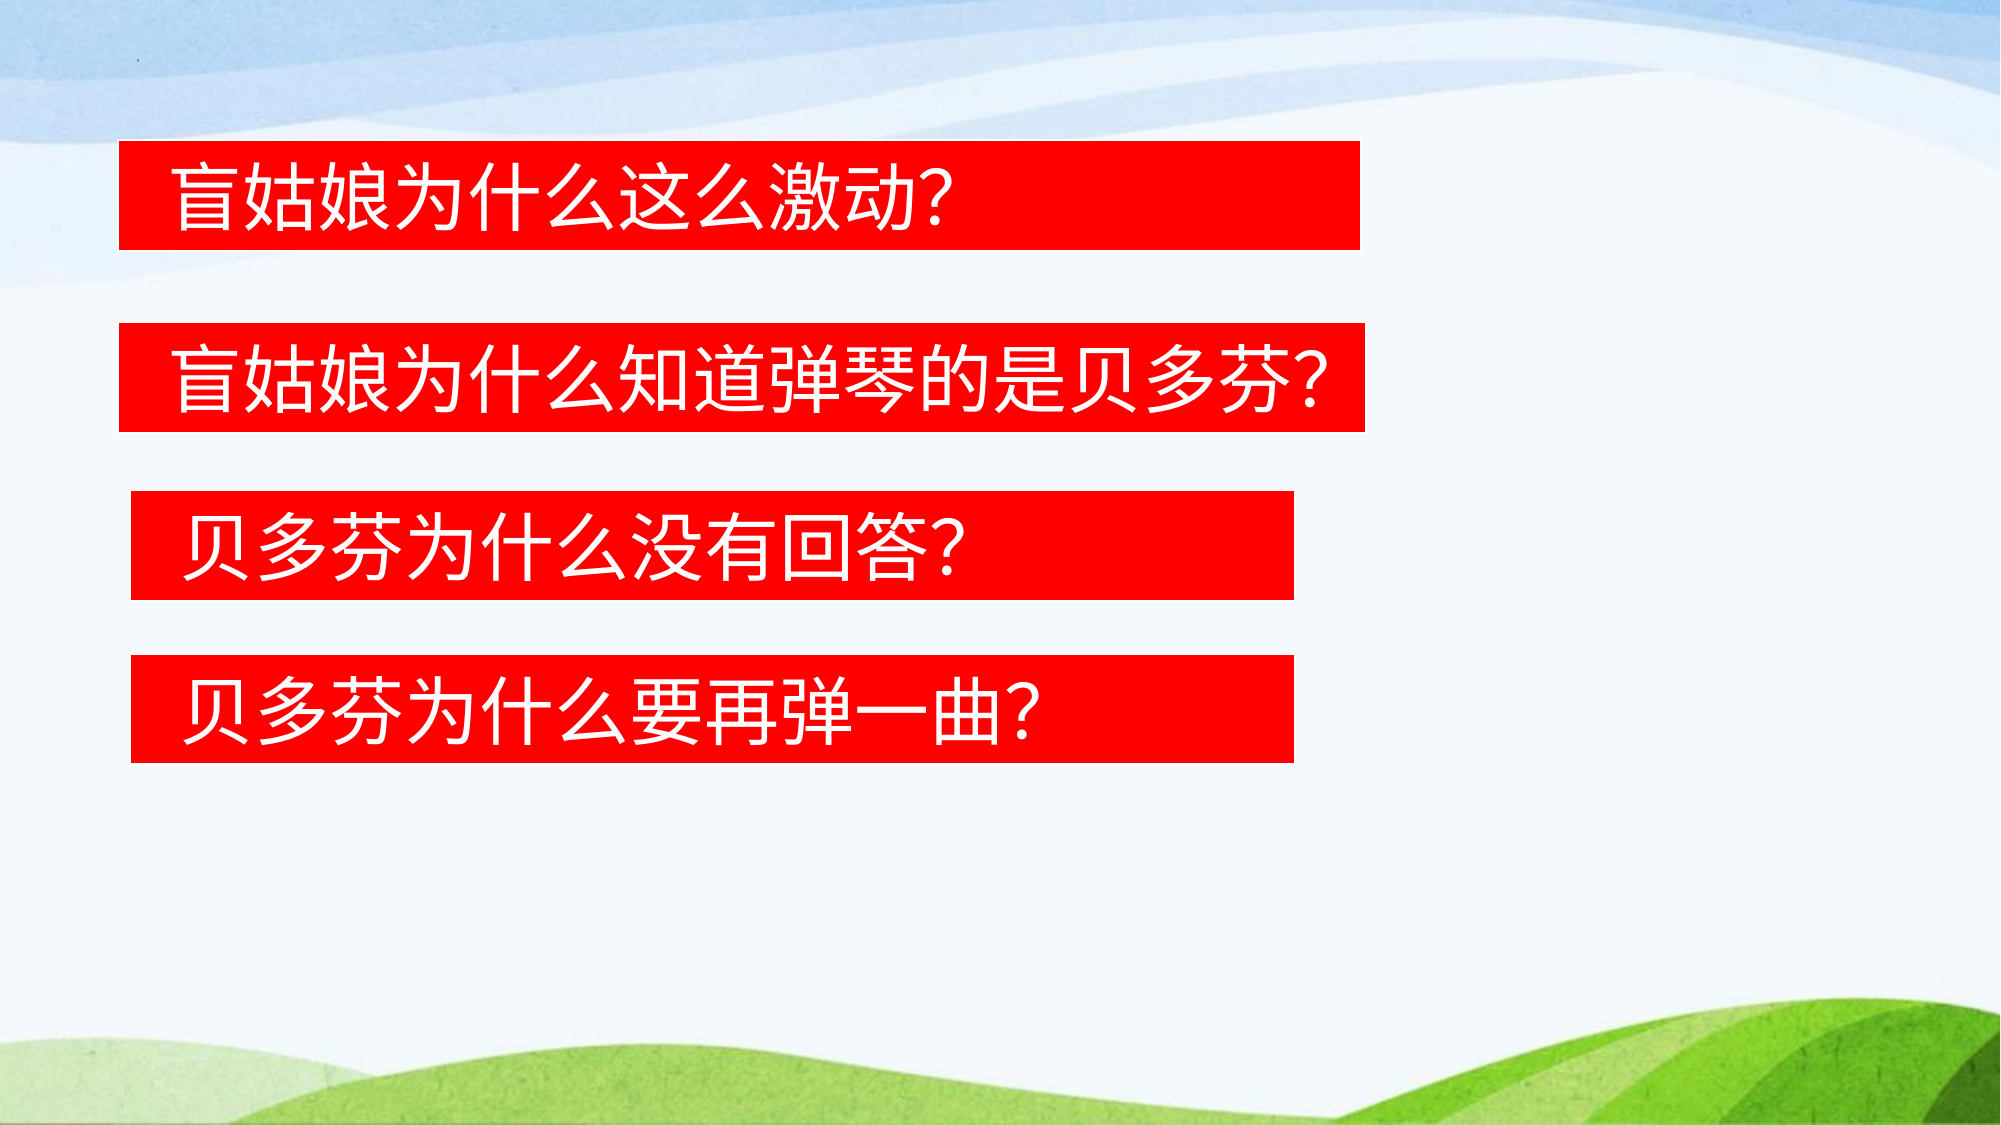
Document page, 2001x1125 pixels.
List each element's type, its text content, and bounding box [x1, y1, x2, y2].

text_box 盲姑娘为什么这么激动？ [117, 139, 1362, 252]
text_box 盲姑娘为什么知道弹琴的是贝多芬？ [117, 321, 1367, 434]
text_box 贝多芬为什么没有回答？ [129, 489, 1296, 602]
text_box 贝多芬为什么要再弹一曲？ [129, 652, 1296, 766]
picture [0, 0, 2001, 1125]
